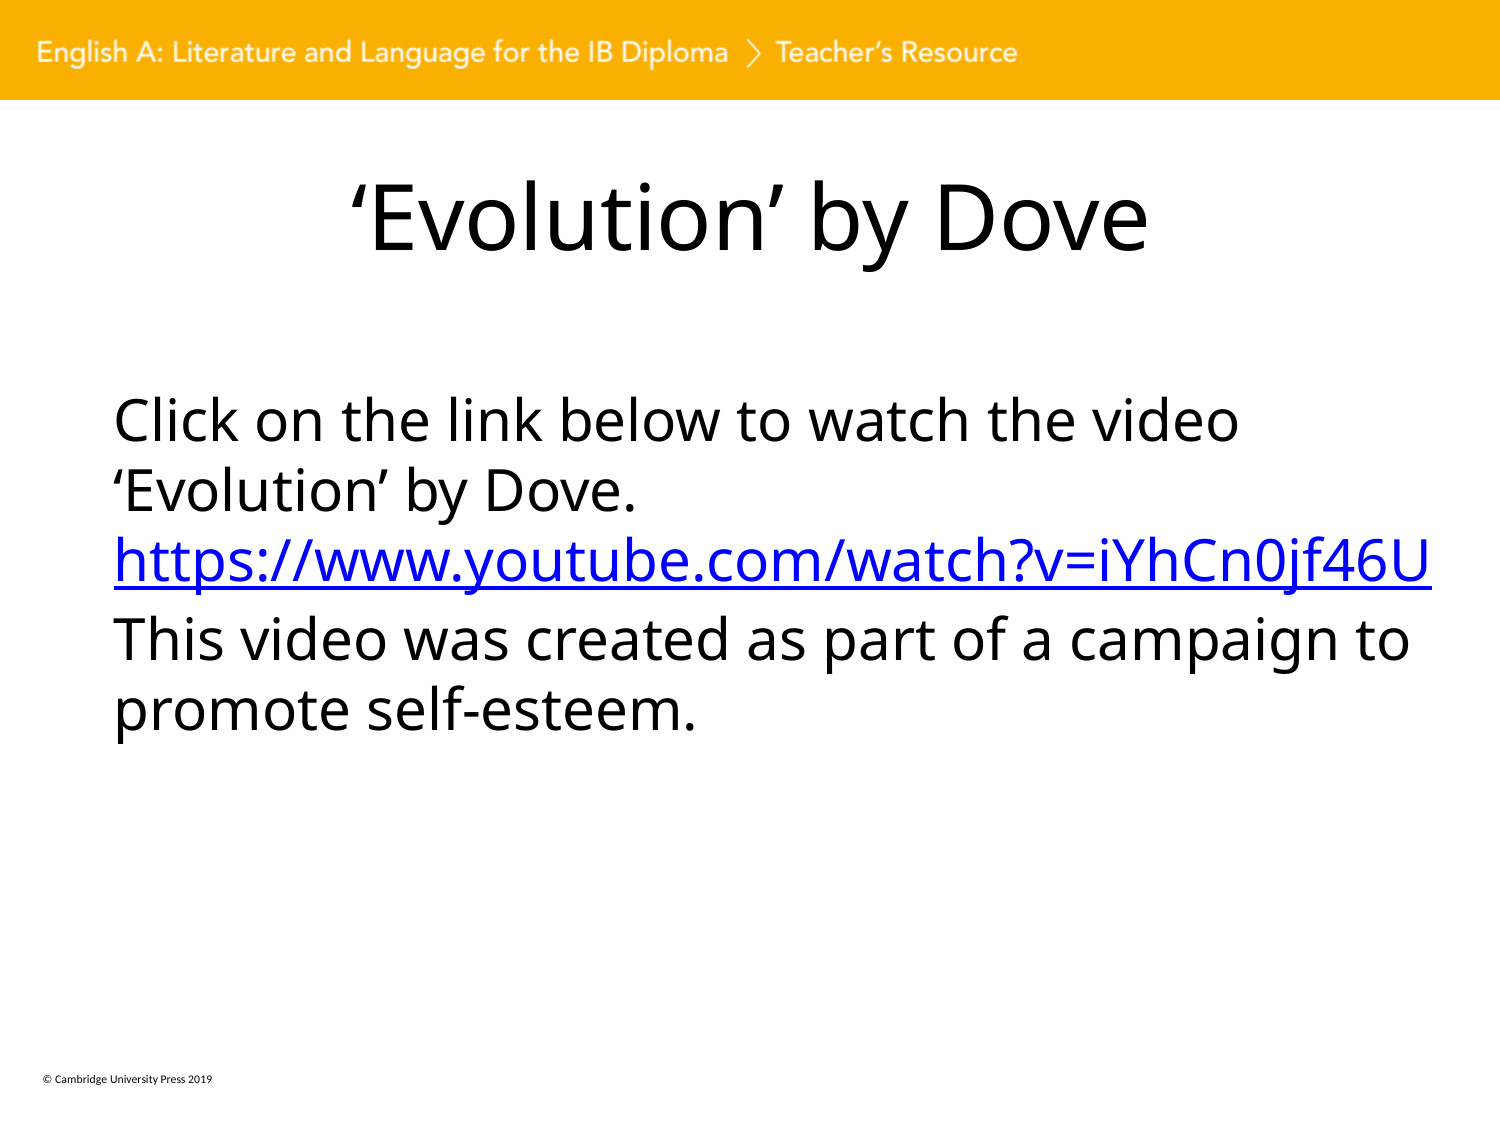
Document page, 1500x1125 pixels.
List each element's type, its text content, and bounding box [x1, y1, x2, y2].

text_box ‘Evolution’ by Dove [27, 119, 1476, 308]
title Click on the link below to watch the video ‘Evolution’ by Dove. https://www.youtube.com/watch?v=iYhCn0jf46U This video was created as part of a campaign to promote self-esteem. [98, 308, 1463, 924]
subtitle © Cambridge University Press 2019 [27, 1063, 1388, 1093]
picture [0, 0, 1500, 101]
